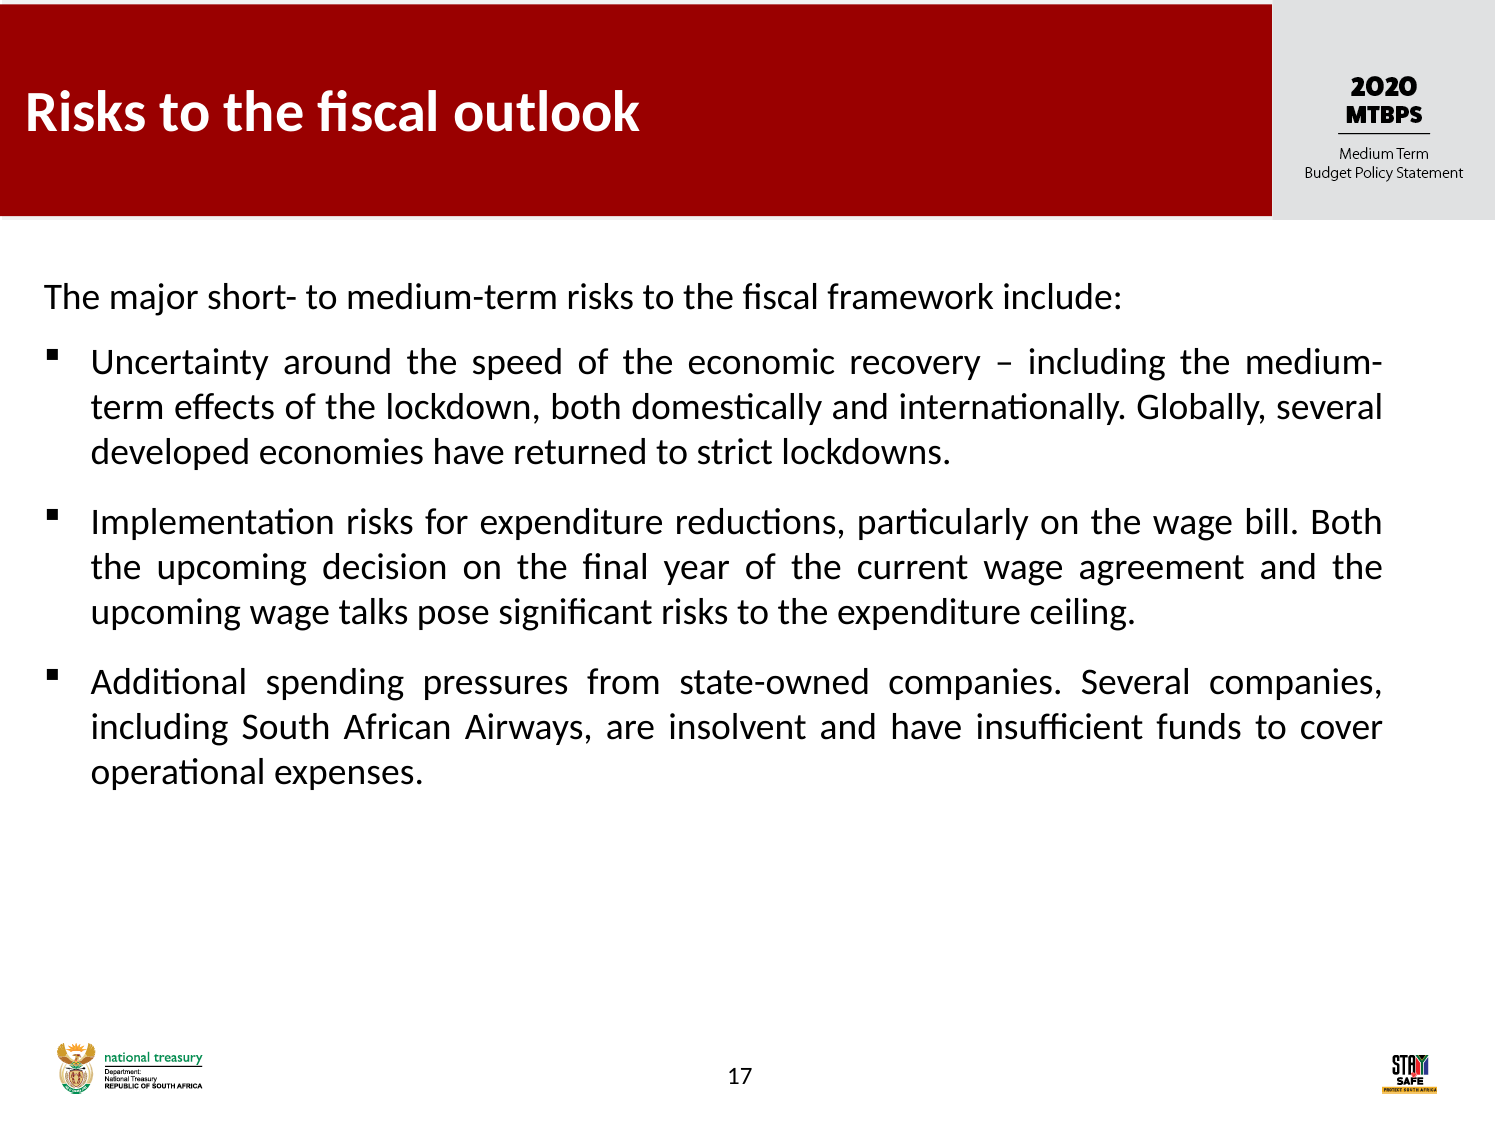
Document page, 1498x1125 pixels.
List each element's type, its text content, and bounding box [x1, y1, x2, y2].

text_box [0, 4, 1272, 217]
text_box The major short- to medium-term risks to the fiscal framework include: Uncertainty around the speed of the economic recovery – including the medium-term effects of the lockdown, both domestically and internationally. Globally, several developed economies have returned to strict lockdowns. Implementation risks for expenditure reductions, particularly on the wage bill. Both the upcoming decision on the final year of the current wage agreement and the upcoming wage talks pose significant risks to the expenditure ceiling. Additional spending pressures from state-owned companies. Several companies, including South African Airways, are insolvent and have insufficient funds to cover operational expenses. [28, 265, 1400, 800]
picture [2, 0, 1495, 220]
slide_number 16 [549, 1044, 930, 1105]
picture [57, 1043, 1437, 1094]
text_box Risks to the fiscal outlook [10, 5, 1272, 212]
